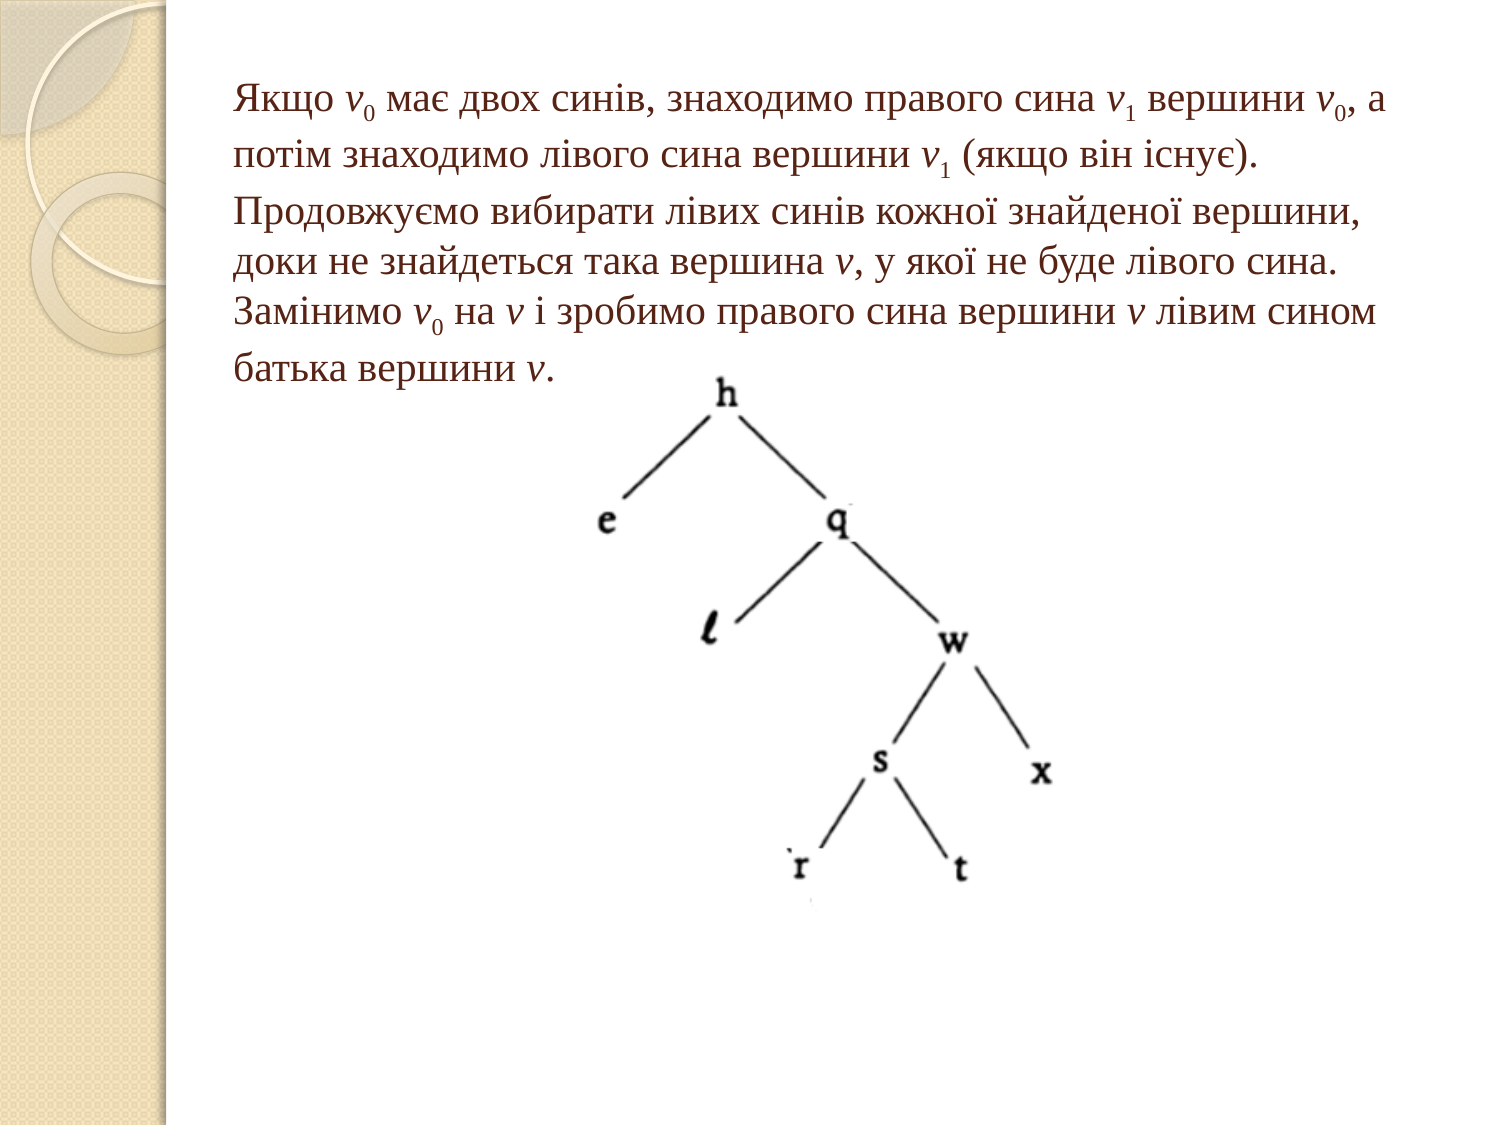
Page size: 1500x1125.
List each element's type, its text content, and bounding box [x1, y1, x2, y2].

picture [596, 349, 1060, 946]
title Якщо v0 має двох синів, знаходимо правого сина v1 вершини v0, а потім знаходимо лівого сина вершини v1 (якщо він існує). Продовжуємо вибирати лівих синів кожної знайденої вершини, доки не знайдеться така вершина v, у якої не буде лівого сина. Замінимо v0 на v і зробимо правого сина вершини v лівим сином батька вершини v. [218, 160, 1449, 349]
